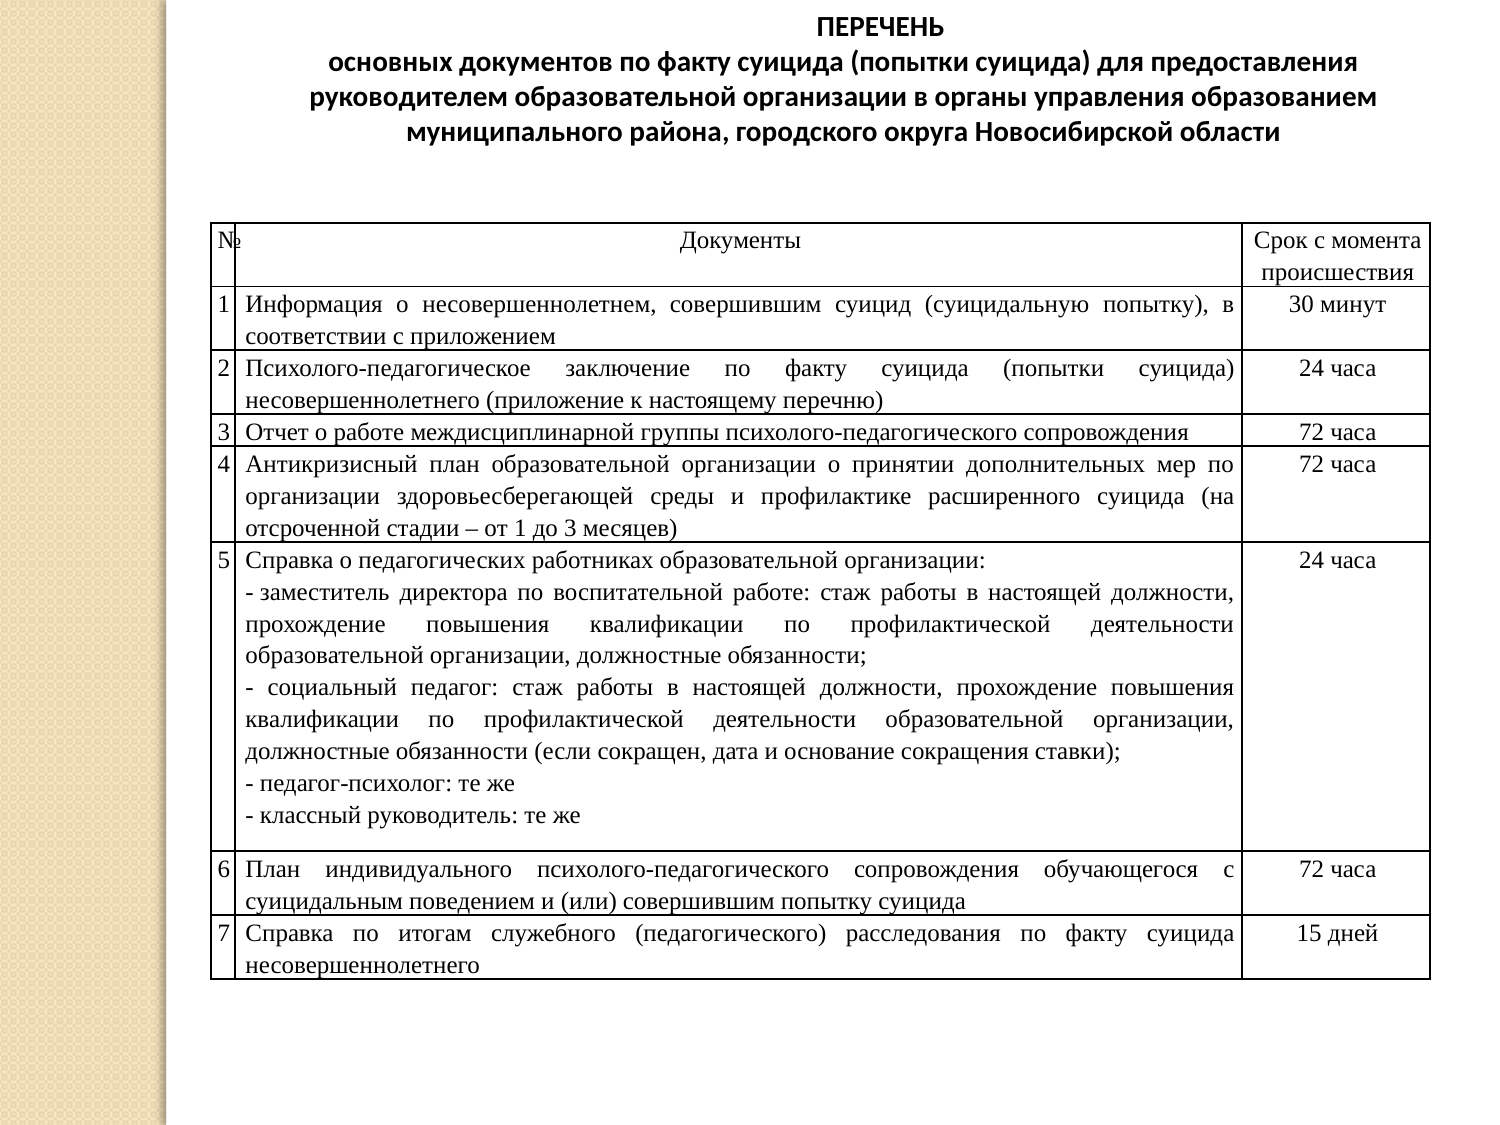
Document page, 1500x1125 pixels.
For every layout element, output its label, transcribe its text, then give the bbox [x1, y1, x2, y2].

table_cell 30 минут [1243, 287, 1429, 349]
table_cell 72 часа [1243, 852, 1429, 914]
table_cell Психолого-педагогическое заключение по факту суицида (попытки суицида) несовершеннолетнего (приложение к настоящему перечню) [236, 351, 1241, 413]
table_cell 4 [212, 447, 234, 541]
table_header Срок с момента происшествия [1243, 224, 1429, 286]
table_cell Отчет о работе междисциплинарной группы психолого-педагогического сопровождения [236, 415, 1241, 445]
table_header № [212, 224, 234, 286]
table_cell 72 часа [1243, 415, 1429, 445]
table_cell 5 [212, 543, 234, 850]
table_cell 15 дней [1243, 916, 1429, 978]
table_cell Информация о несовершеннолетнем, совершившим суицид (суицидальную попытку), в соответствии с приложением [236, 287, 1241, 349]
table_header Документы [236, 224, 1241, 286]
table_cell Справка по итогам служебного (педагогического) расследования по факту суицида несовершеннолетнего [236, 916, 1241, 978]
table_cell 2 [212, 351, 234, 413]
table_cell 6 [212, 852, 234, 914]
text_box ПЕРЕЧЕНЬ основных документов по факту суицида (попытки суицида) для предоставления руководителем образовательной организации в органы управления образованием муниципального района, городского округа Новосибирской области [292, 0, 1395, 200]
table_cell Справка о педагогических работниках образовательной организации: - заместитель директора по воспитательной работе: стаж работы в настоящей должности, прохождение повышения квалификации по профилактической деятельности образовательной организации, должностные обязанности; - социальный педагог: стаж работы в настоящей должности, прохождение повышения квалификации по профилактической деятельности образовательной организации, должностные обязанности (если сокращен, дата и основание сокращения ставки); - педагог-психолог: те же - классный руководитель: те же [236, 543, 1241, 850]
table_cell 3 [212, 415, 234, 445]
table_cell Антикризисный план образовательной организации о принятии дополнительных мер по организации здоровьесберегающей среды и профилактике расширенного суицида (на отсроченной стадии – от 1 до 3 месяцев) [236, 447, 1241, 541]
table_cell 7 [212, 916, 234, 978]
table_cell План индивидуального психолого-педагогического сопровождения обучающегося с суицидальным поведением и (или) совершившим попытку суицида [236, 852, 1241, 914]
table_cell 24 часа [1243, 351, 1429, 413]
table_cell 24 часа [1243, 543, 1429, 850]
table_cell 72 часа [1243, 447, 1429, 541]
table_cell 1 [212, 287, 234, 349]
